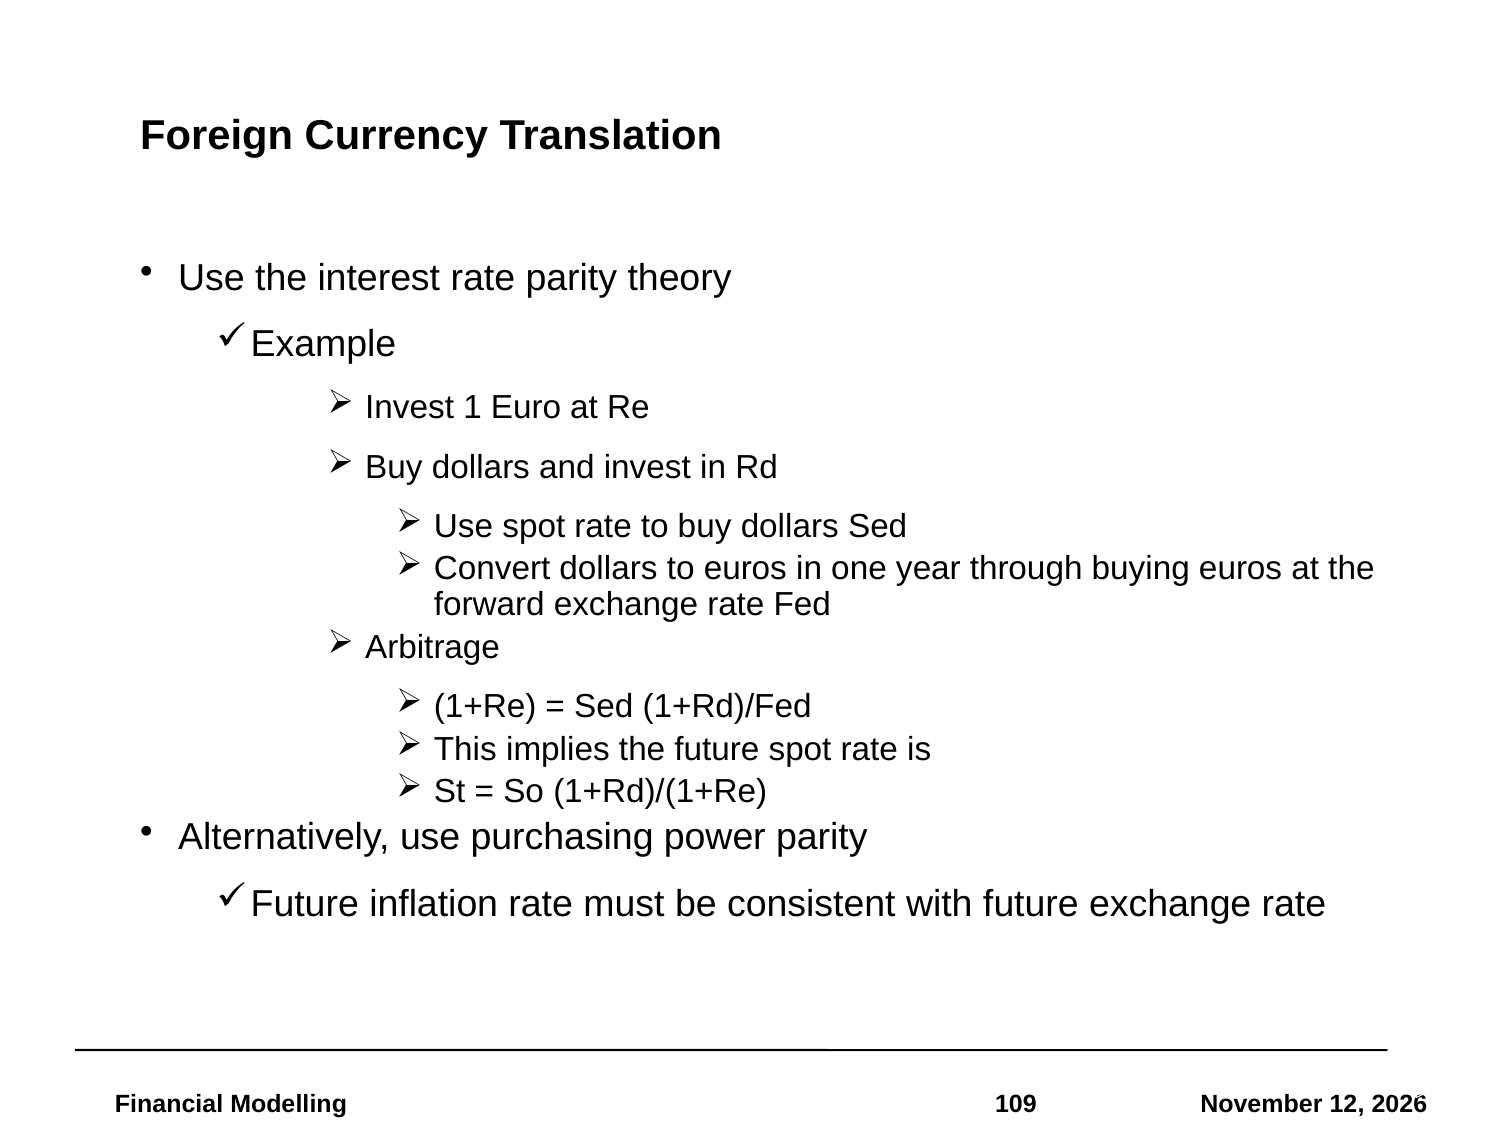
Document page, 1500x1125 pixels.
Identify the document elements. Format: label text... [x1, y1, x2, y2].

title Foreign Currency Translation [124, 99, 1413, 226]
list Use the interest rate parity theory Example Invest 1 Euro at Re Buy dollars and invest in Rd Use spot rate to buy dollars Sed Convert dollars to euros in one year through buying euros at the forward exchange rate Fed Arbitrage (1+Re) = Sed (1+Rd)/Fed This implies the future spot rate is St = So (1+Rd)/(1+Re) Alternatively, use purchasing power parity Future inflation rate must be consistent with future exchange rate [124, 249, 1413, 1001]
